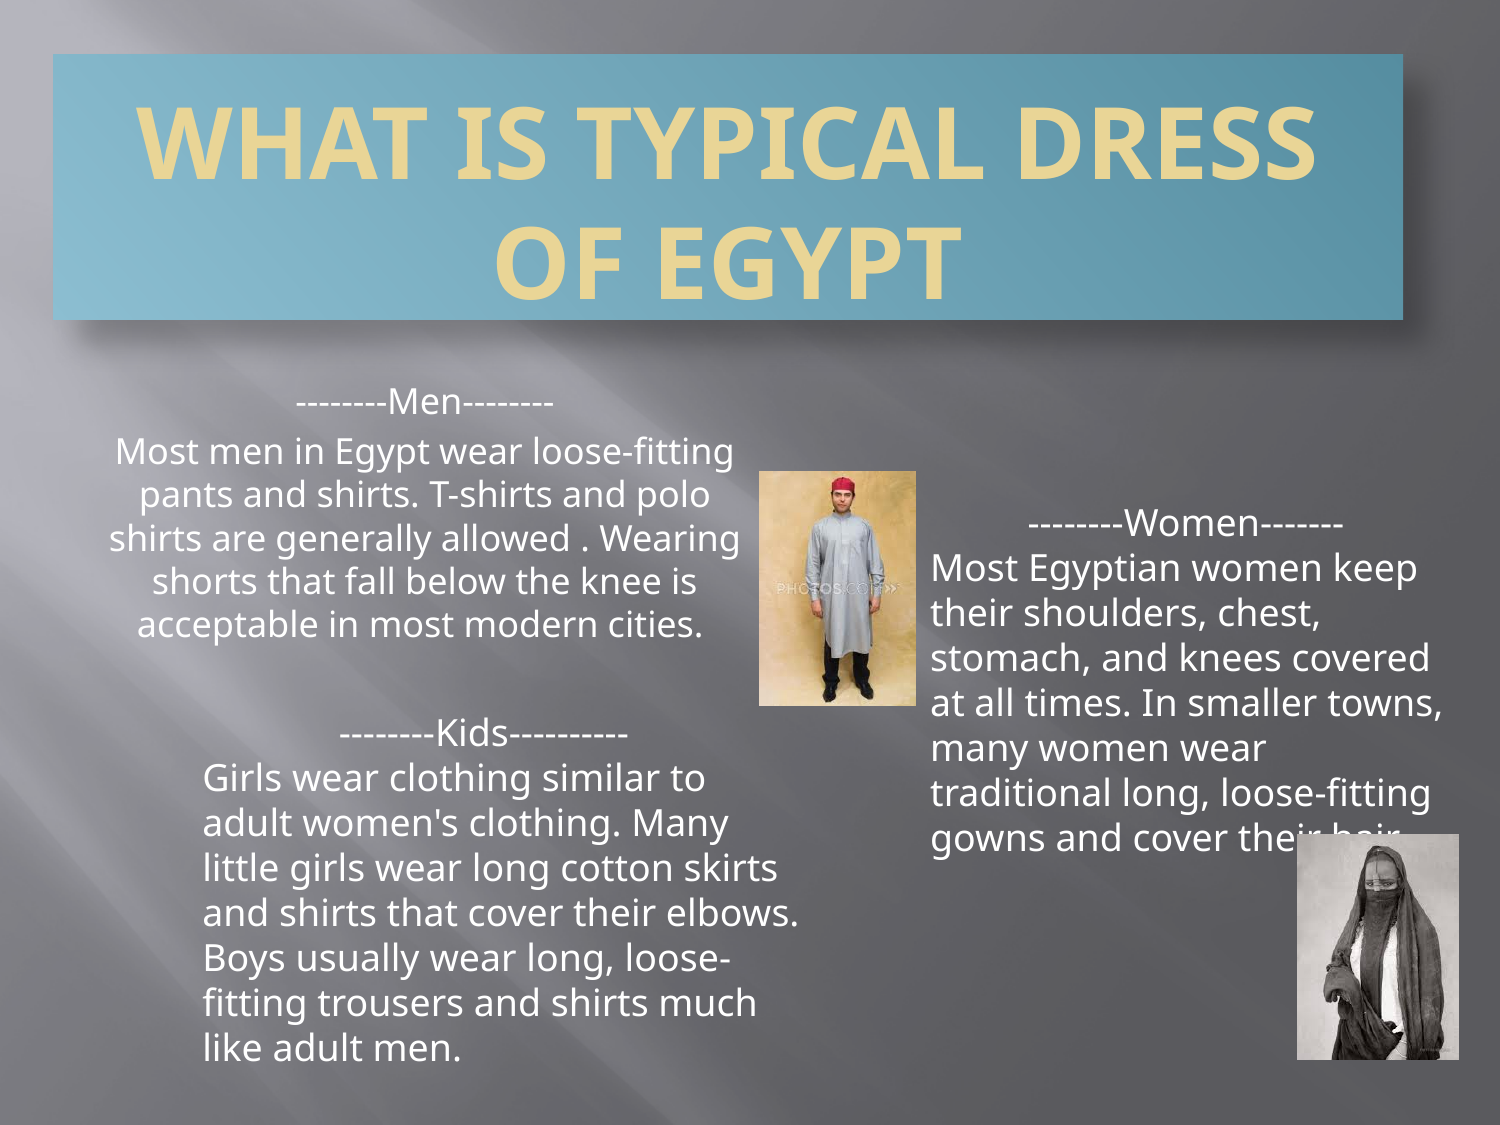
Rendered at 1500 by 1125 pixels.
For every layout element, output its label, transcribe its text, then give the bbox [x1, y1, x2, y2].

picture [1297, 833, 1459, 1060]
subtitle --------Men-------- Most men in Egypt wear loose-fitting pants and shirts. T-shirts and polo shirts are generally allowed . Wearing shorts that fall below the knee is acceptable in most modern cities. [88, 370, 762, 659]
picture [759, 471, 916, 706]
title What is typical dress of Egypt [53, 54, 1404, 320]
text_box --------Kids---------- Girls wear clothing similar to adult women's clothing. Many little girls wear long cotton skirts and shirts that cover their elbows. Boys usually wear long, loose-fitting trousers and shirts much like adult men. [187, 702, 821, 1077]
text_box --------Women------- Most Egyptian women keep their shoulders, chest, stomach, and knees covered at all times. In smaller towns, many women wear traditional long, loose-fitting gowns and cover their hair. [915, 491, 1459, 867]
